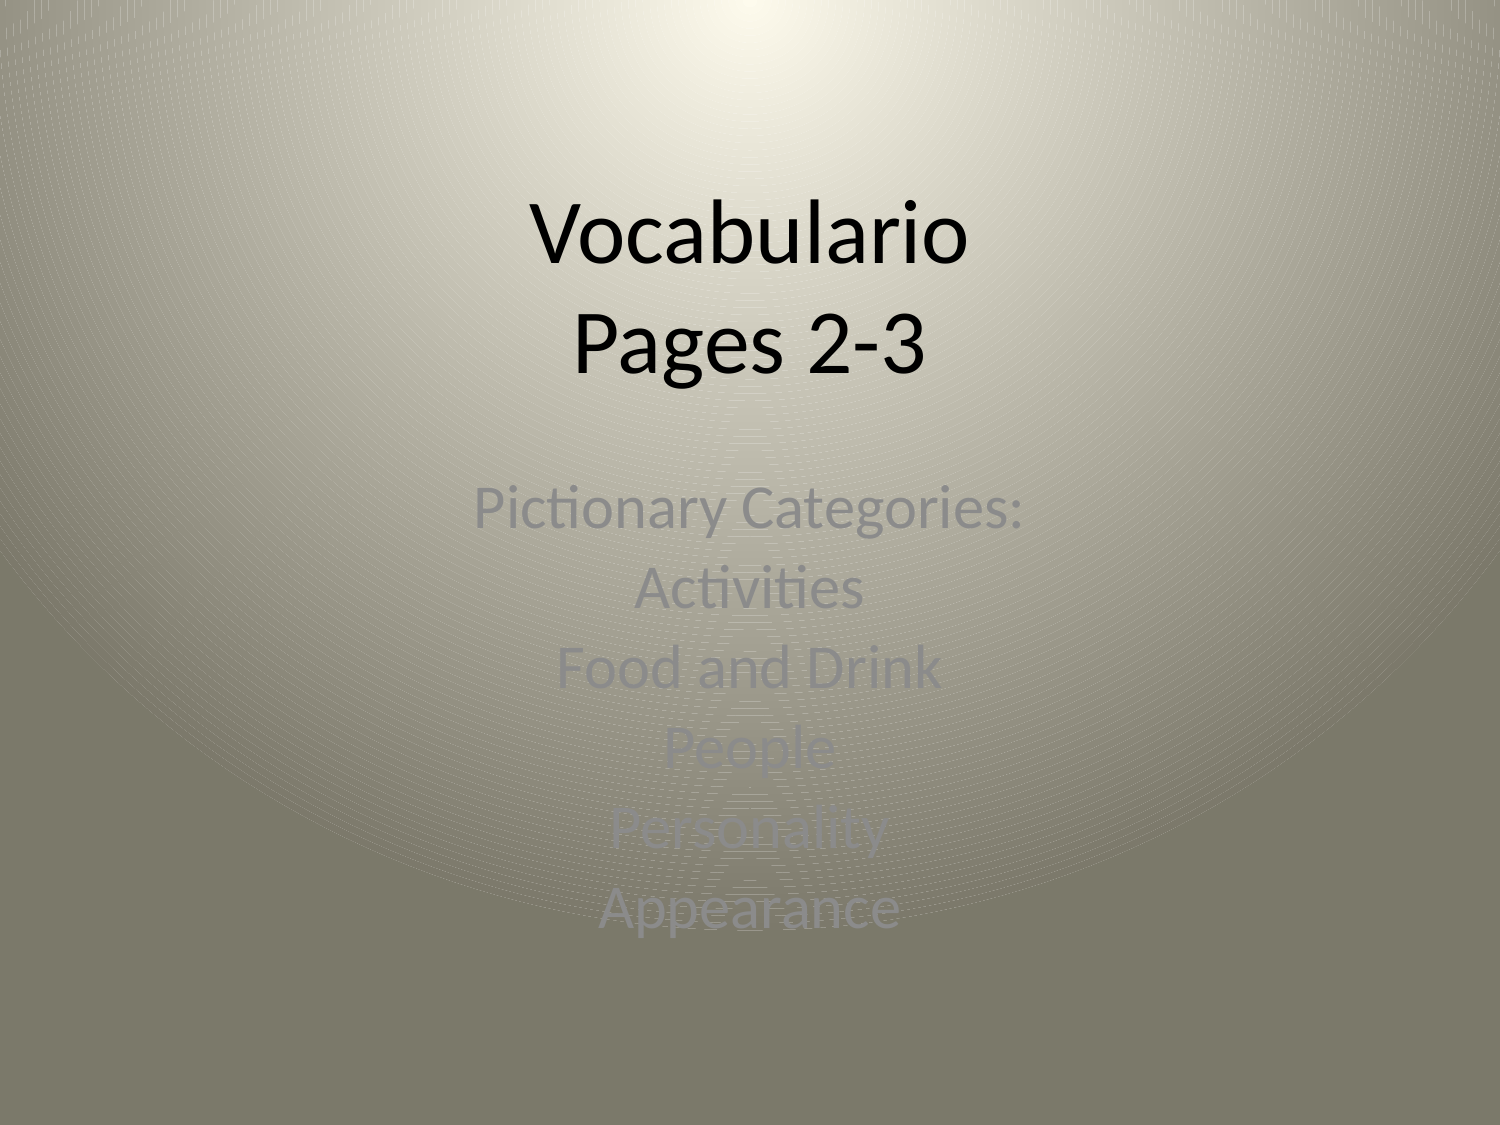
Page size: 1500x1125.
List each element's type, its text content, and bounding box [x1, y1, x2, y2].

title Vocabulario Pages 2-3 [112, 161, 1388, 403]
subtitle Pictionary Categories: Activities Food and Drink People Personality Appearance [225, 467, 1275, 1007]
